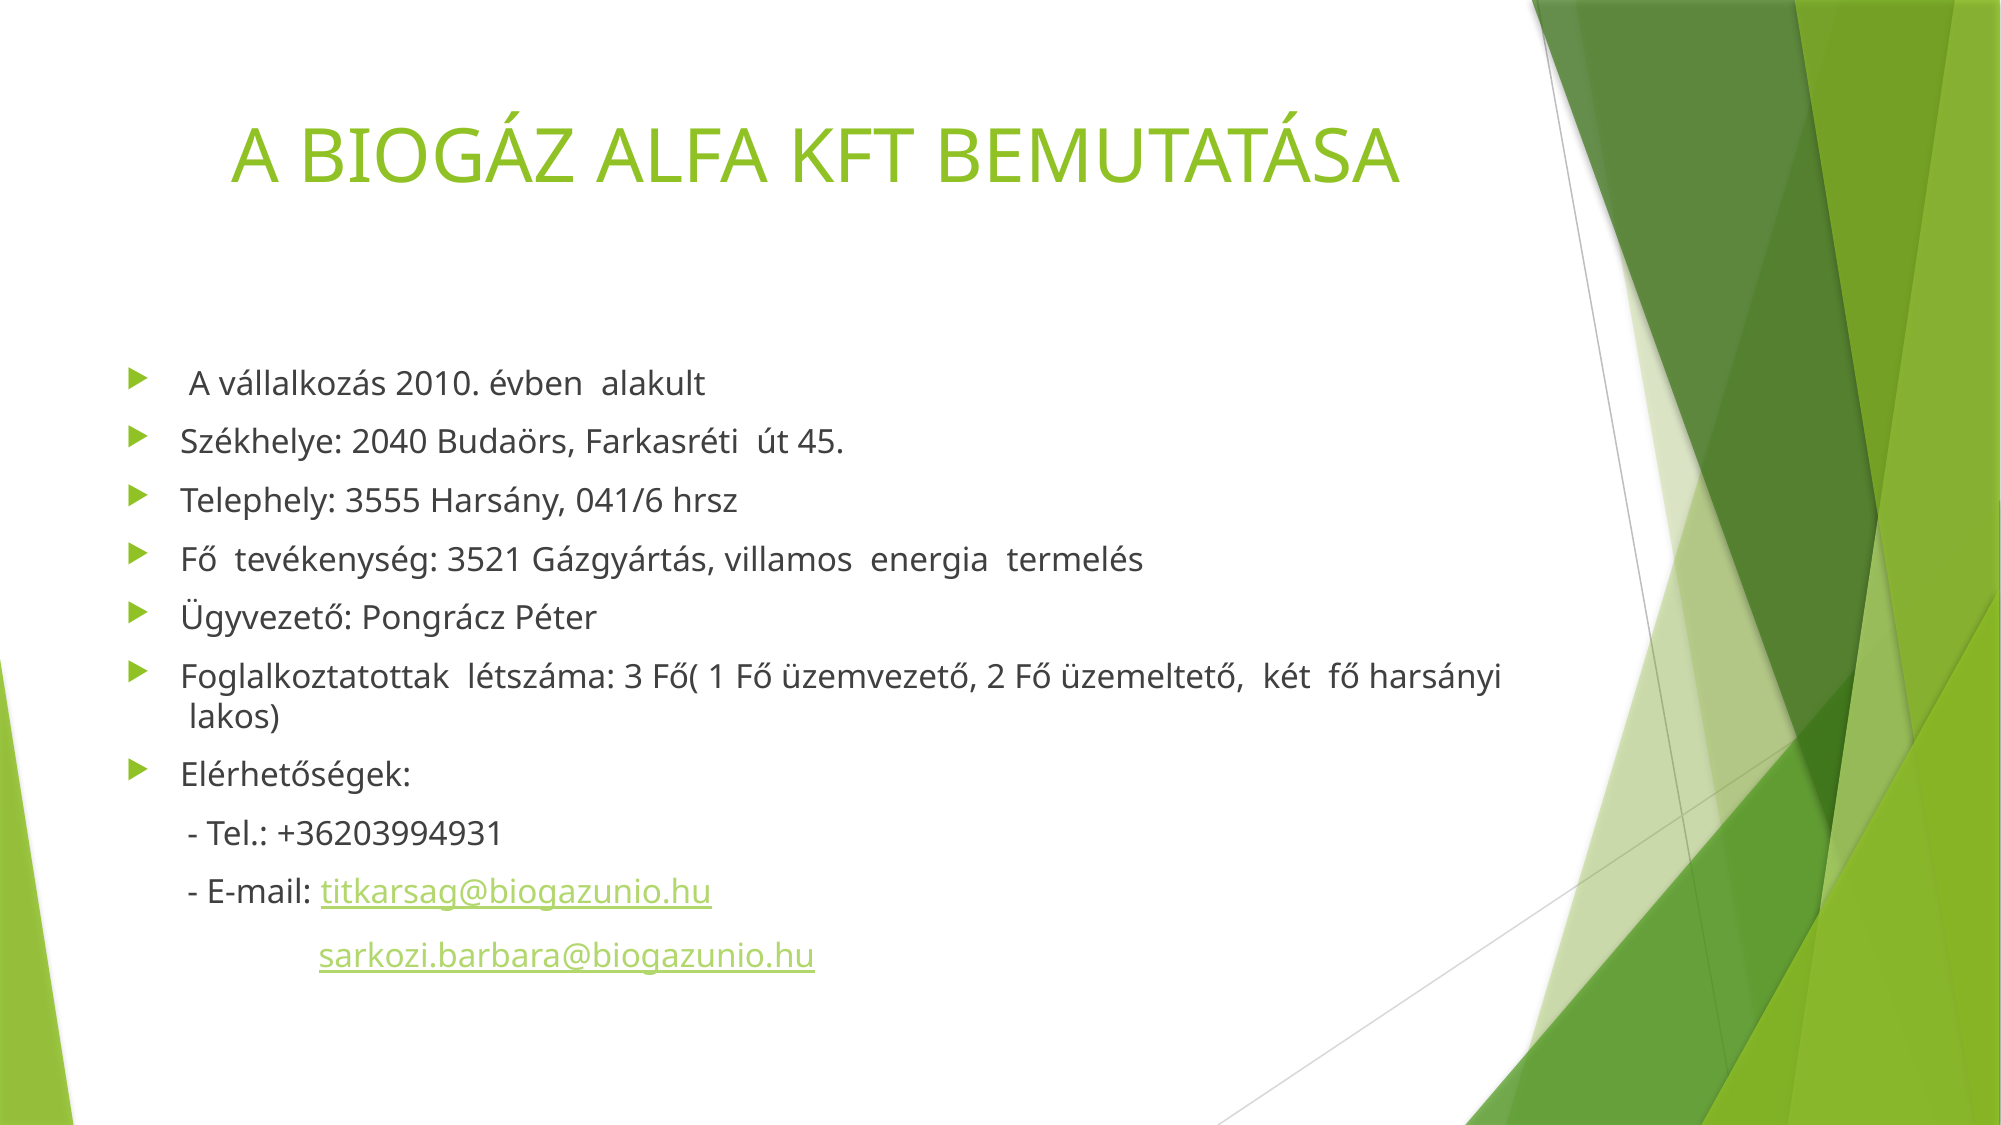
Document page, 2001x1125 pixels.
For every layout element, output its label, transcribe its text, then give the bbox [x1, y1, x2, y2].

list A vállalkozás 2010. évben alakult Székhelye: 2040 Budaörs, Farkasréti út 45. Telephely: 3555 Harsány, 041/6 hrsz Fő tevékenység: 3521 Gázgyártás, villamos energia termelés Ügyvezető: Pongrácz Péter Foglalkoztatottak létszáma: 3 Fő( 1 Fő üzemvezető, 2 Fő üzemeltető, két fő harsányi lakos) Elérhetőségek: - Tel.: +36203994931 - E-mail: titkarsag@biogazunio.hu sarkozi.barbara@biogazunio.hu [111, 354, 1522, 992]
title A BIOGÁZ ALFA KFT BEMUTATÁSA [111, 99, 1522, 317]
